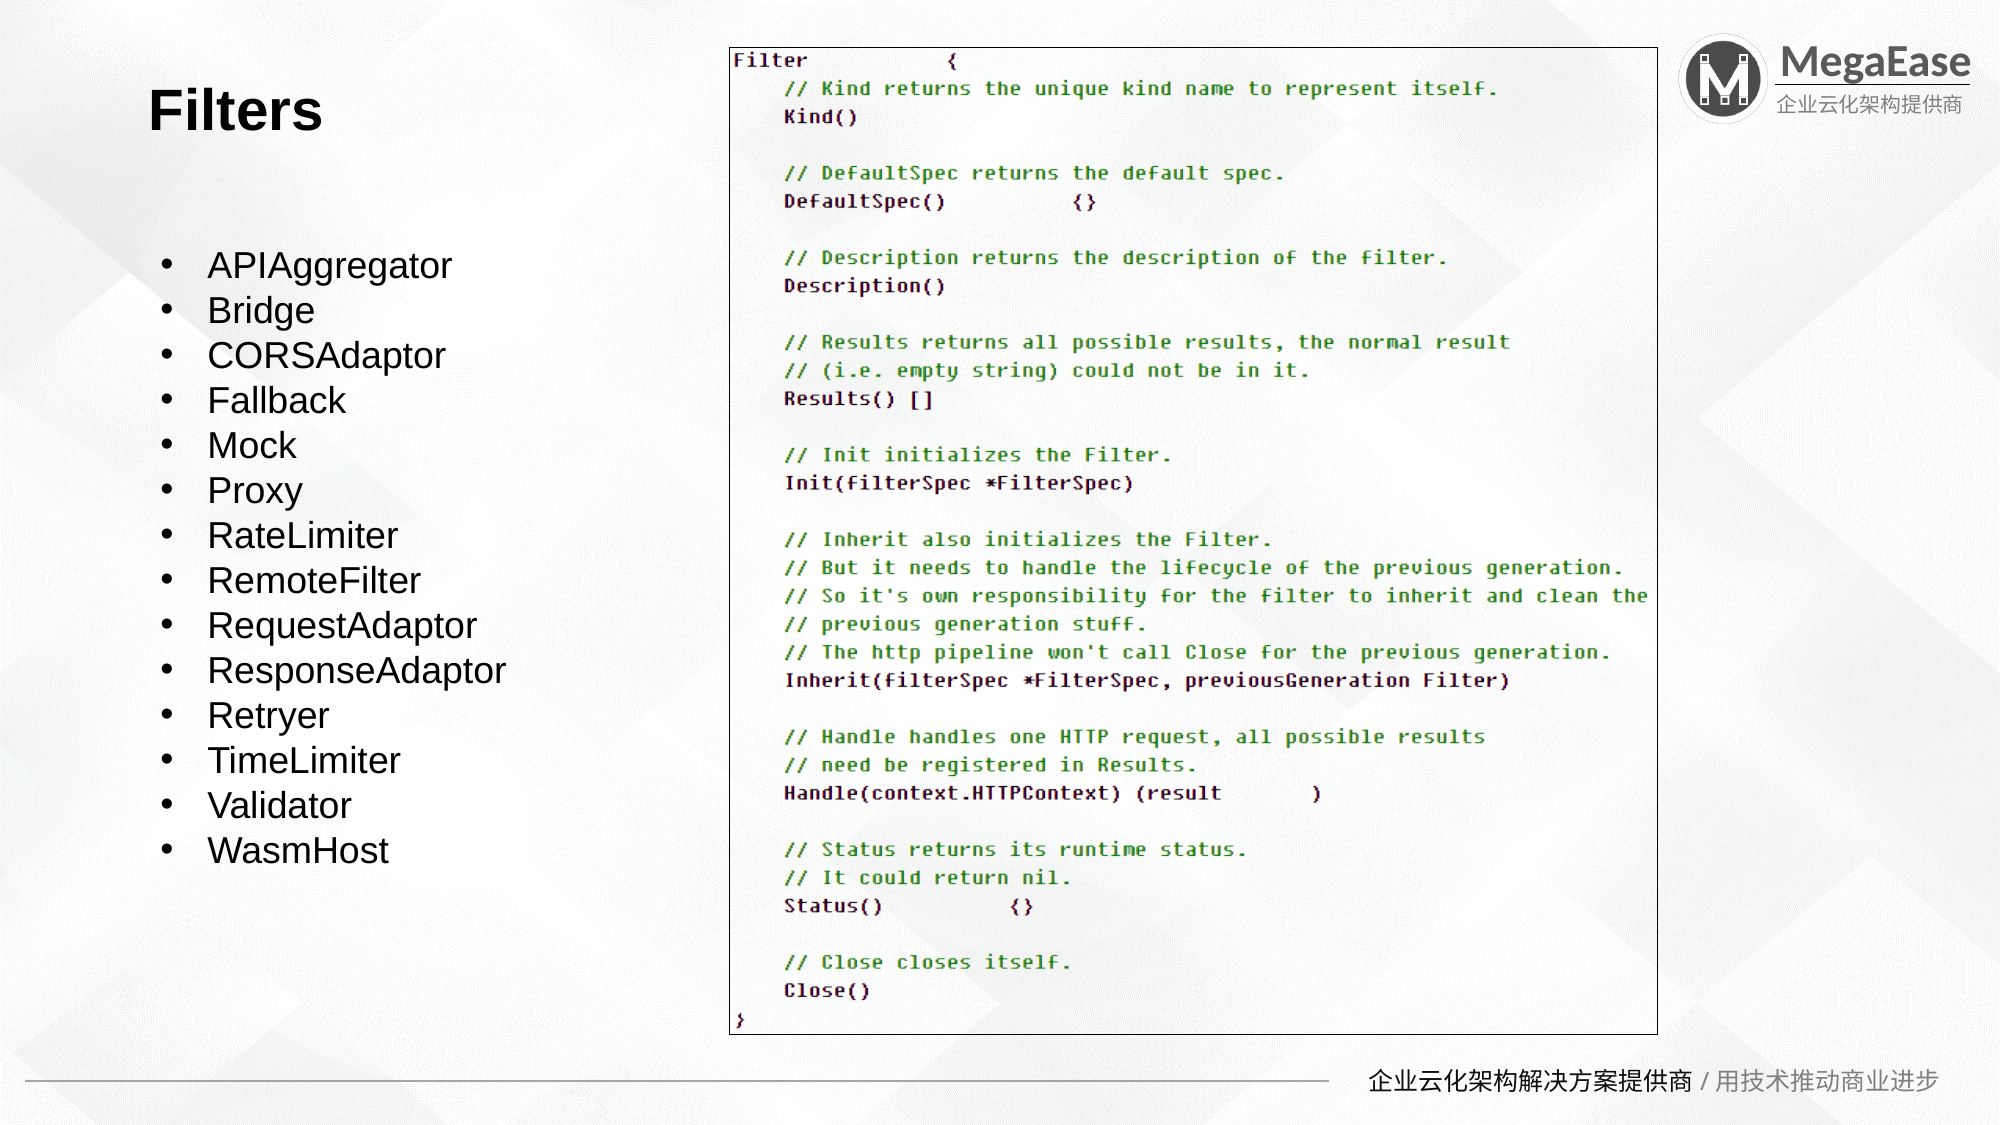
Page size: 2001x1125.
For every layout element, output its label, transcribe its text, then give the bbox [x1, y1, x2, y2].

text_box APIAggregator Bridge CORSAdaptor Fallback Mock Proxy RateLimiter RemoteFilter RequestAdaptor ResponseAdaptor Retryer TimeLimiter Validator WasmHost [145, 233, 522, 924]
text_box Filters [133, 64, 339, 150]
picture [0, 0, 2000, 1125]
